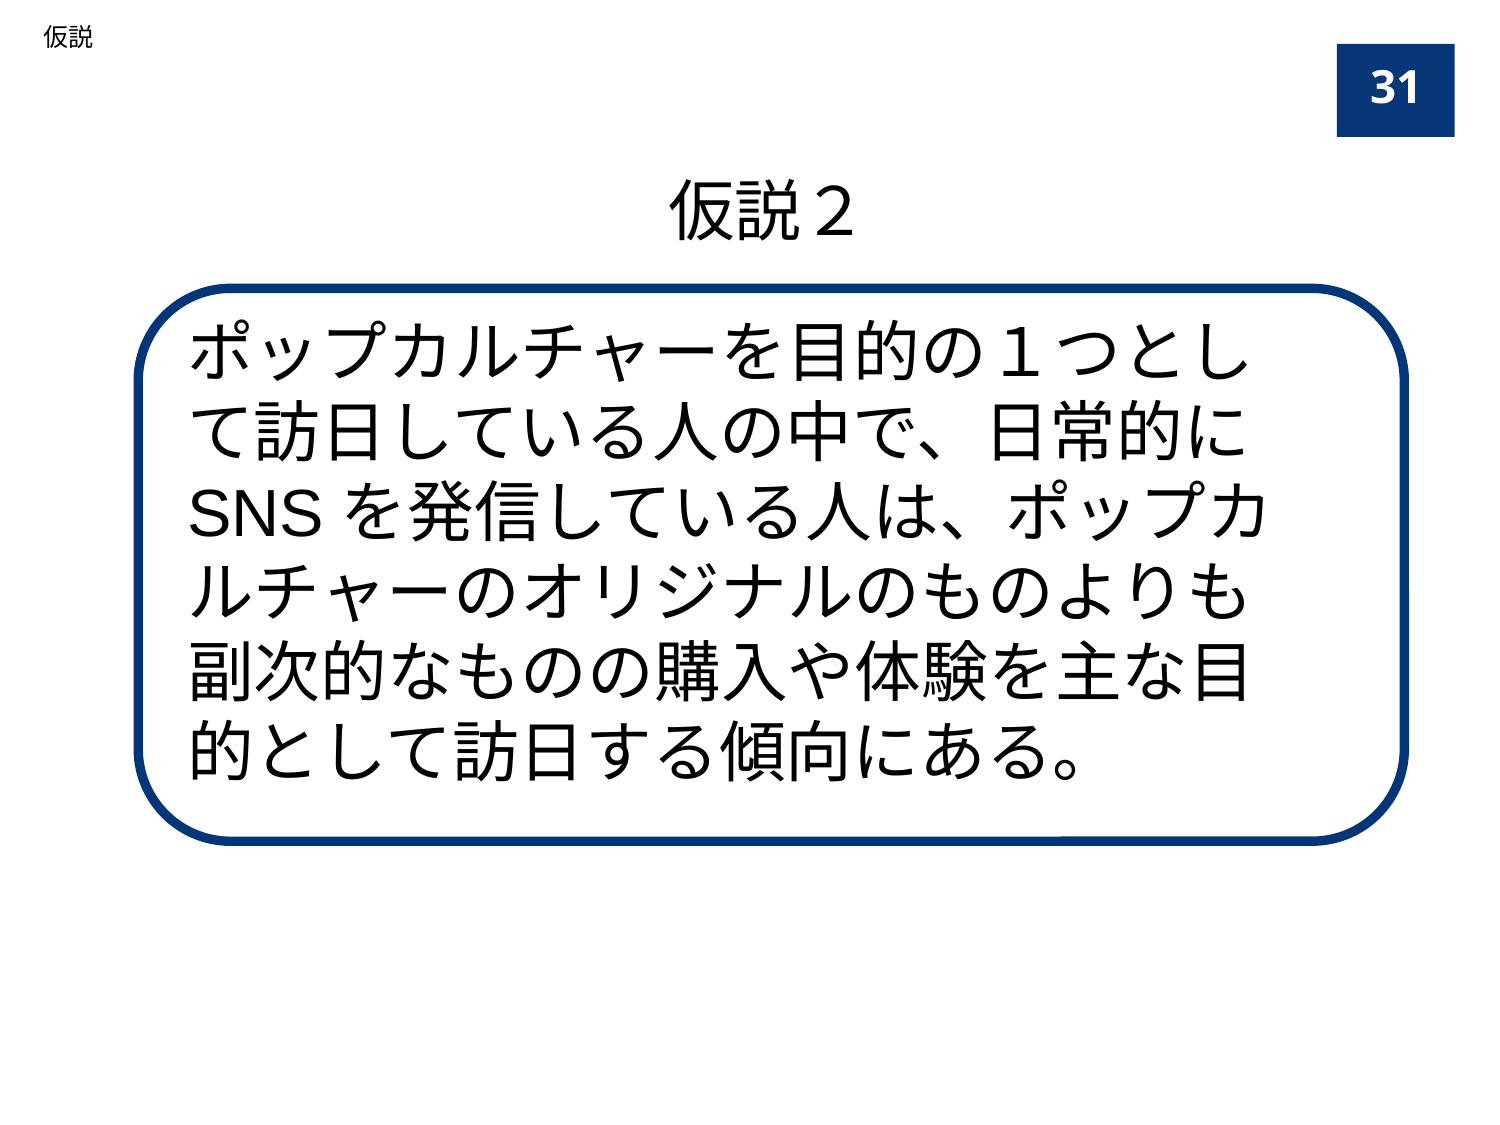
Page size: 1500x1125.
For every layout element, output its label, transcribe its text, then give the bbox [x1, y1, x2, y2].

text_box 仮説 [28, 13, 311, 59]
text_box [137, 287, 1406, 843]
slide_number 31 [1354, 59, 1438, 120]
text_box 仮説２ [584, 161, 952, 257]
